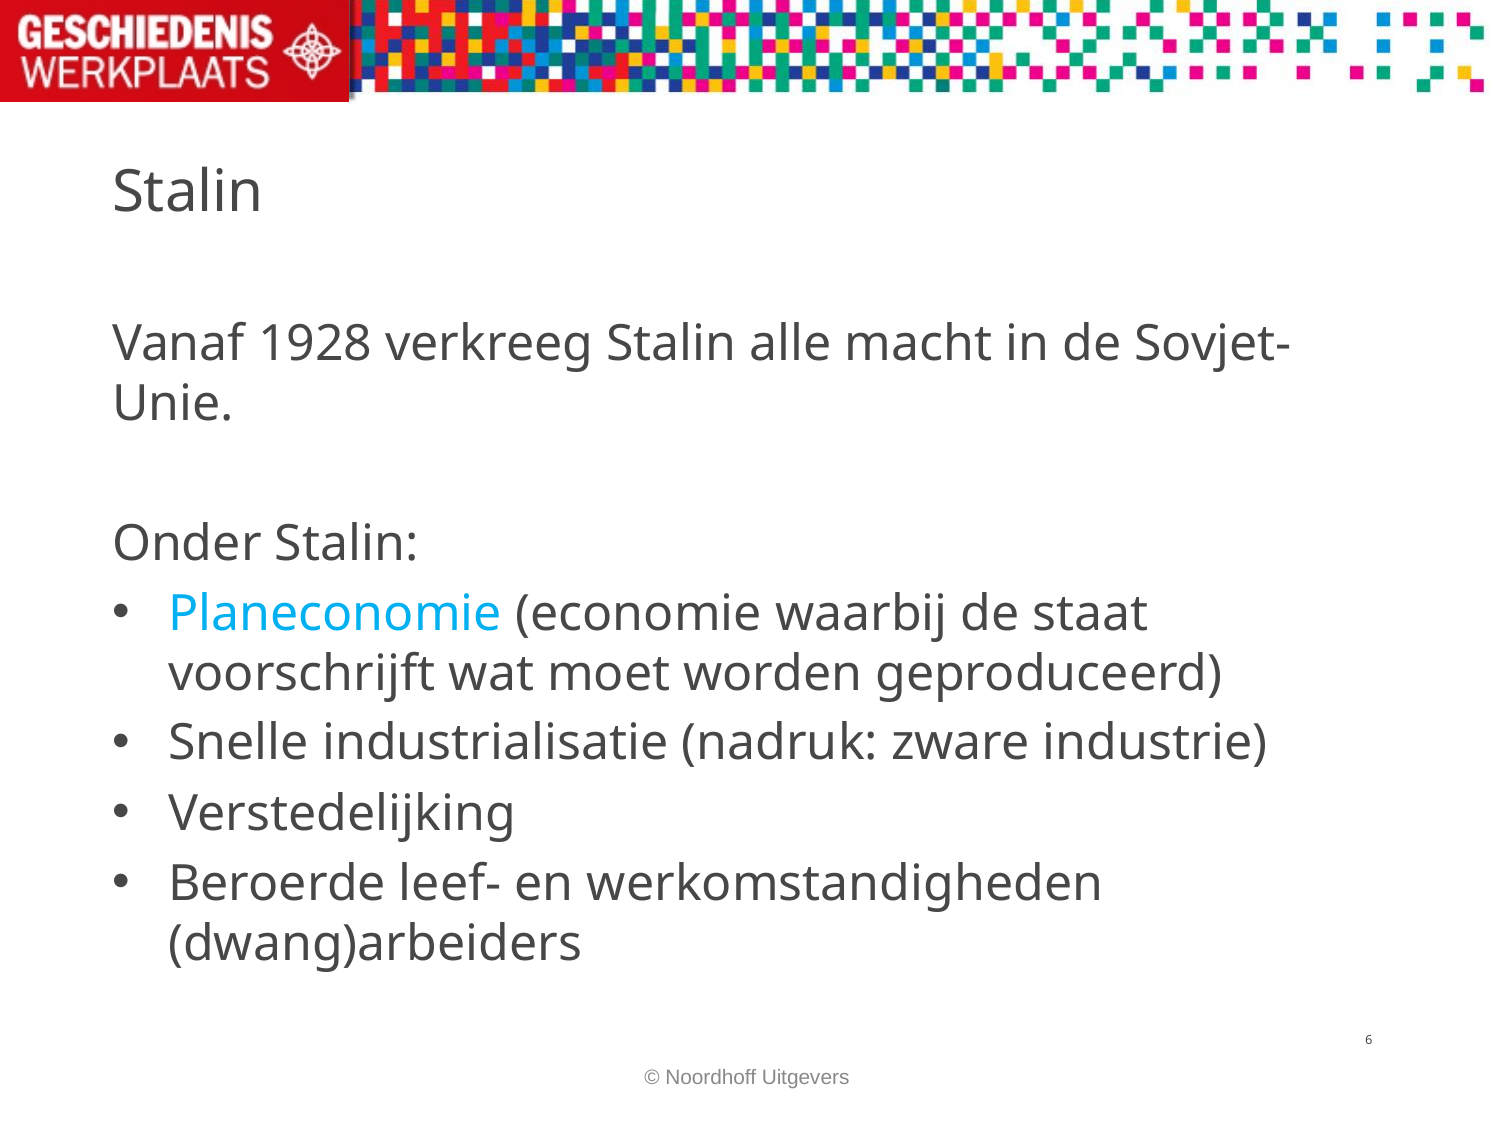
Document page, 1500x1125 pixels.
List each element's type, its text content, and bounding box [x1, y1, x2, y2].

text_box © Noordhoff Uitgevers [512, 1045, 988, 1106]
list Vanaf 1928 verkreeg Stalin alle macht in de Sovjet-Unie. Onder Stalin: Planeconomie (economie waarbij de staat voorschrijft wat moet worden geproduceerd) Snelle industrialisatie (nadruk: zware industrie) Verstedelijking Beroerde leef- en werkomstandigheden (dwang)arbeiders [112, 302, 1409, 988]
title Stalin [112, 145, 1401, 256]
slide_number 6 [1325, 1025, 1388, 1063]
picture [0, 0, 1500, 1125]
